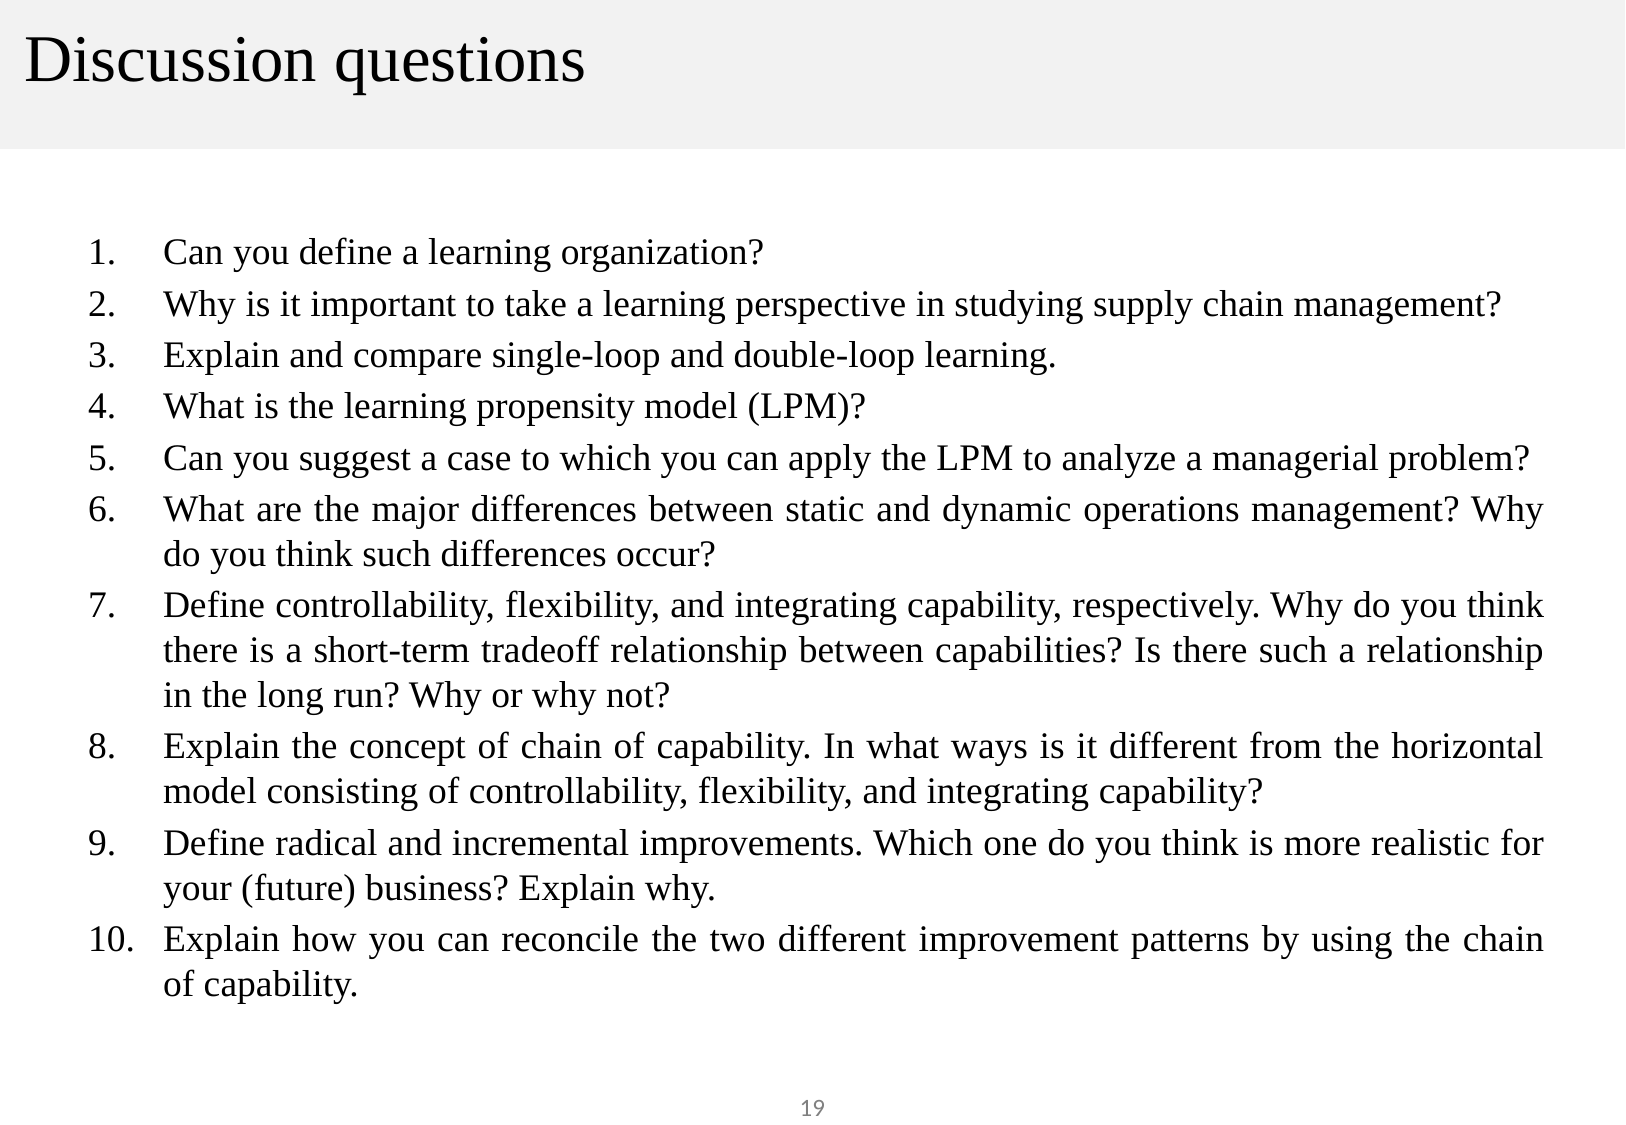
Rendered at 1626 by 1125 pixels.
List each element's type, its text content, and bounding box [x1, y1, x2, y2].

title Discussion questions [9, 7, 1625, 157]
list Can you define a learning organization? Why is it important to take a learning perspective in studying supply chain management? Explain and compare single-loop and double-loop learning. What is the learning propensity model (LPM)? Can you suggest a case to which you can apply the LPM to analyze a managerial problem? What are the major differences between static and dynamic operations management? Why do you think such differences occur? Define controllability, flexibility, and integrating capability, respectively. Why do you think there is a short-term tradeoff relationship between capabilities? Is there such a relationship in the long run? Why or why not? Explain the concept of chain of capability. In what ways is it different from the horizontal model consisting of controllability, flexibility, and integrating capability? Define radical and incremental improvements. Which one do you think is more realistic for your (future) business? Explain why. Explain how you can reconcile the two different improvement patterns by using the chain of capability. [72, 219, 1562, 895]
